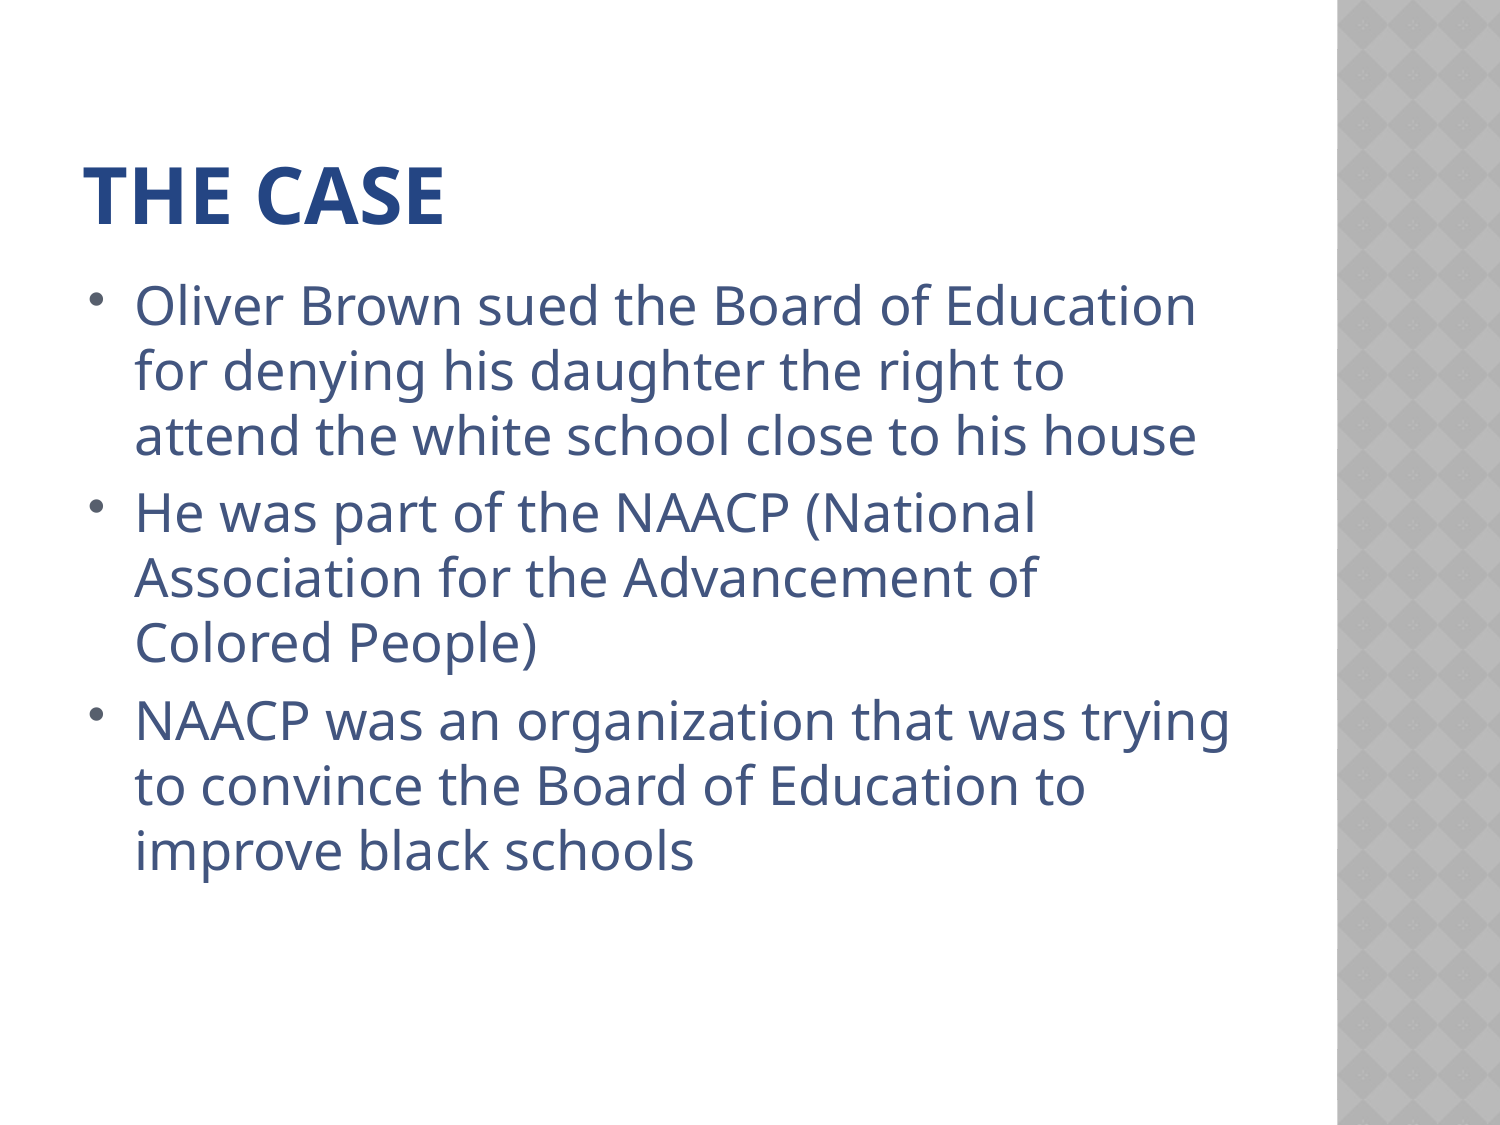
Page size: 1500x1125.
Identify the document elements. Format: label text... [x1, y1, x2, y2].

title The case [75, 52, 1263, 240]
list Oliver Brown sued the Board of Education for denying his daughter the right to attend the white school close to his house He was part of the NAACP (National Association for the Advancement of Colored People) NAACP was an organization that was trying to convince the Board of Education to improve black schools [75, 264, 1263, 1059]
